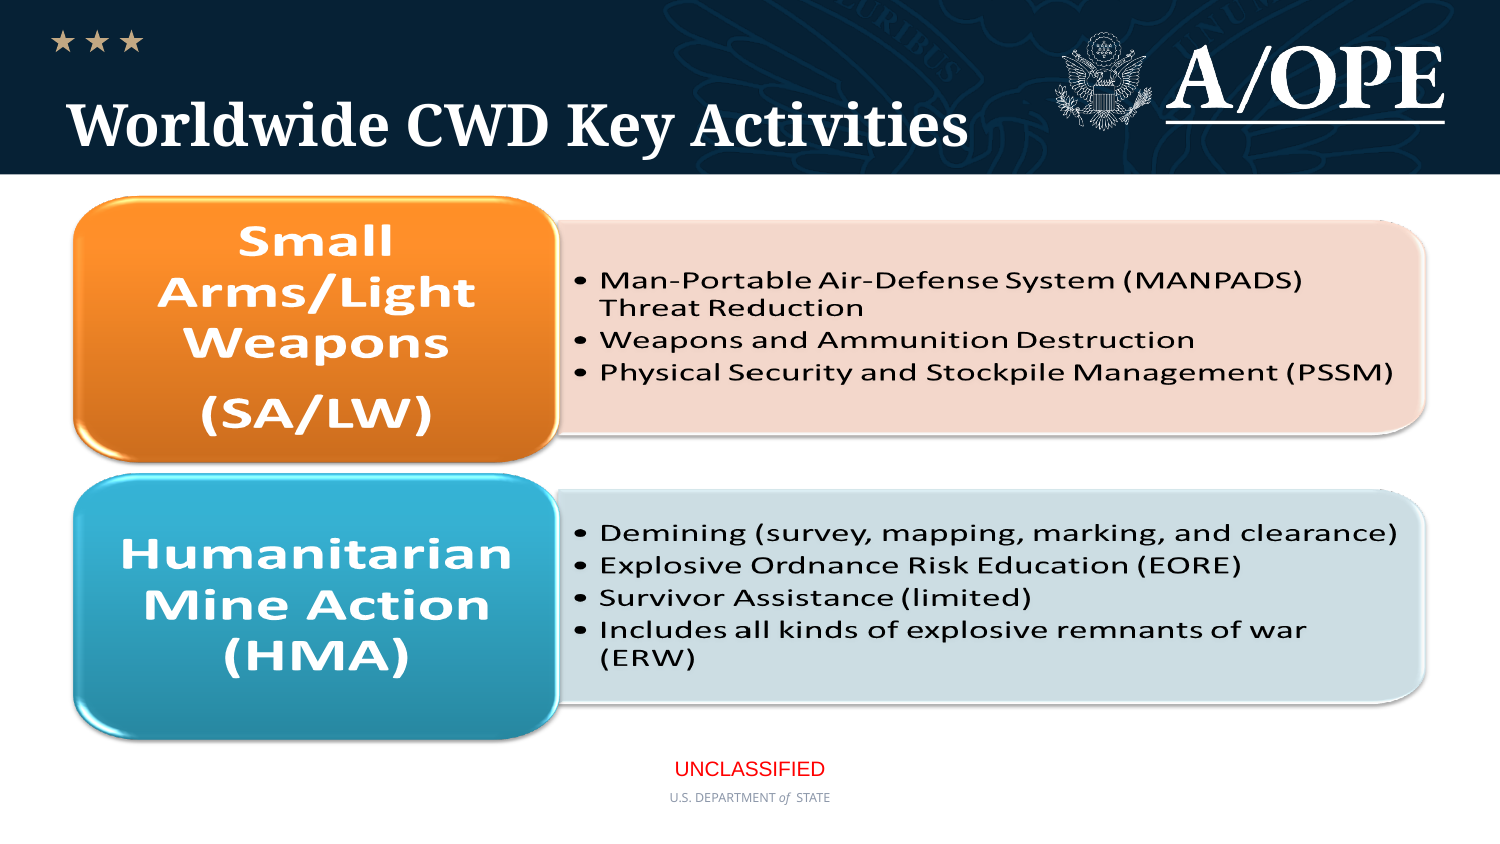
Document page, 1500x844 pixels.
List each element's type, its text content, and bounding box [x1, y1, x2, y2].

picture [65, 191, 1435, 748]
picture [587, 0, 1500, 174]
title Worldwide CWD Key Activities [51, 72, 1449, 167]
text_box UNCLASSIFIED [659, 756, 841, 788]
